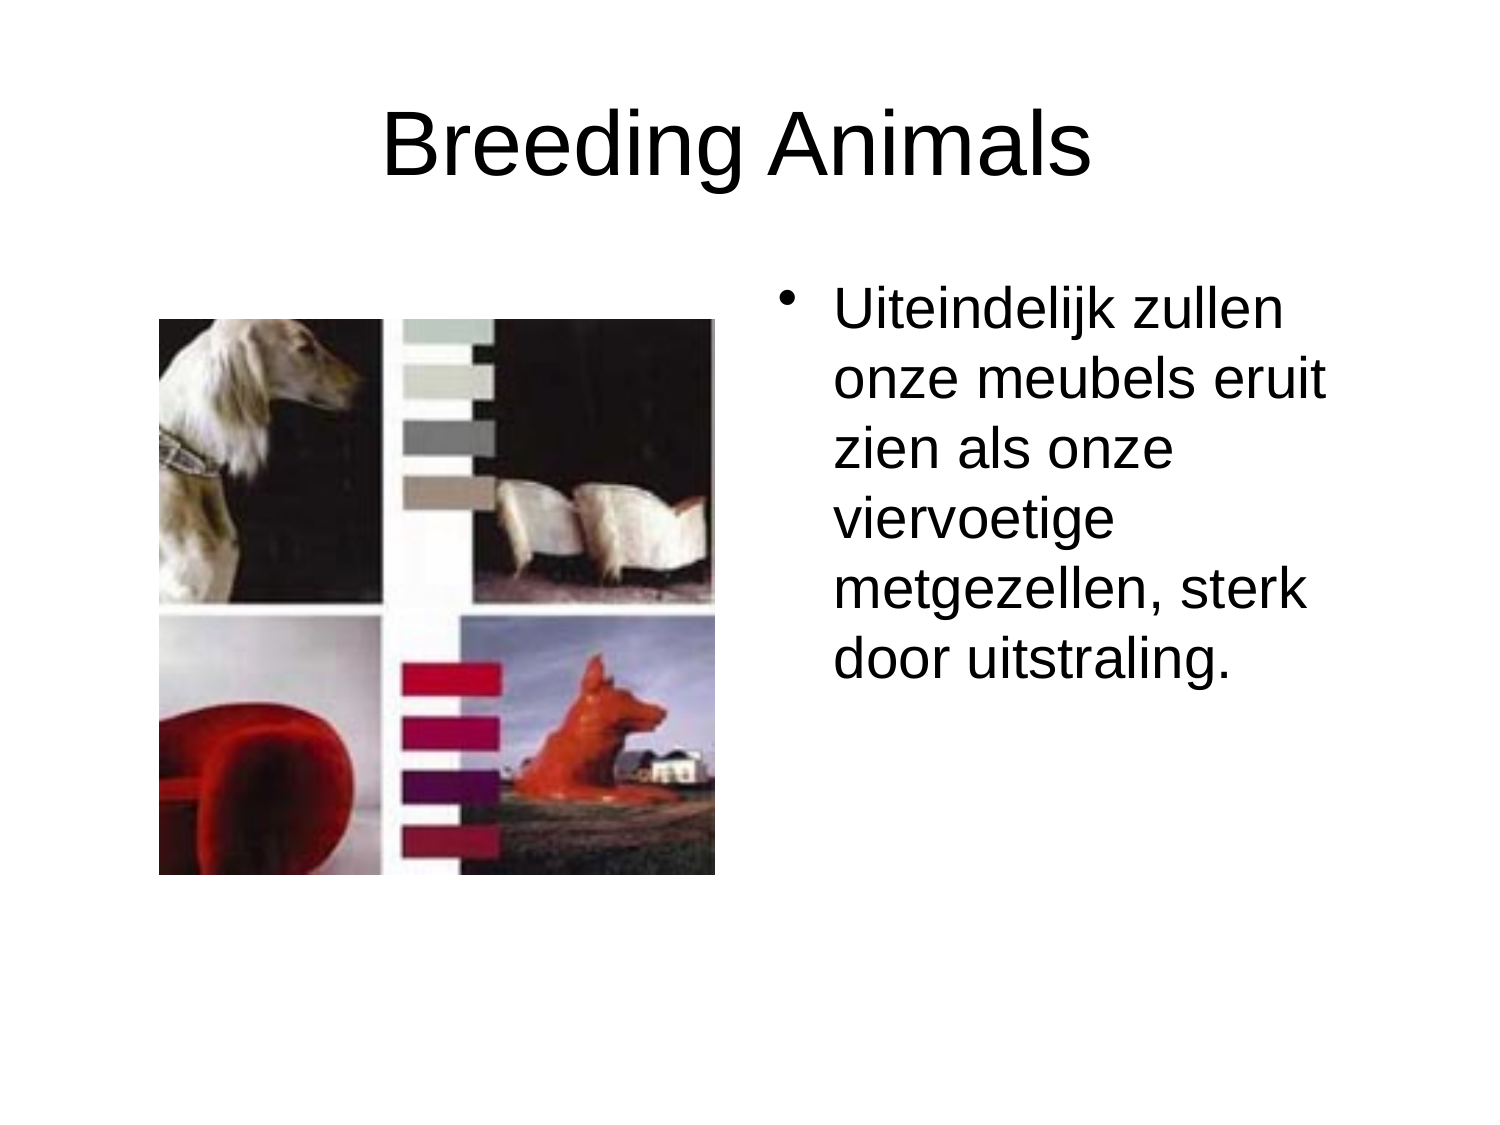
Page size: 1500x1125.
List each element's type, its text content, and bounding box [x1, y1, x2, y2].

list Uiteindelijk zullen onze meubels eruit zien als onze viervoetige metgezellen, sterk door uitstraling. [762, 262, 1426, 1006]
picture [159, 319, 715, 876]
title Breeding Animals [74, 44, 1426, 233]
